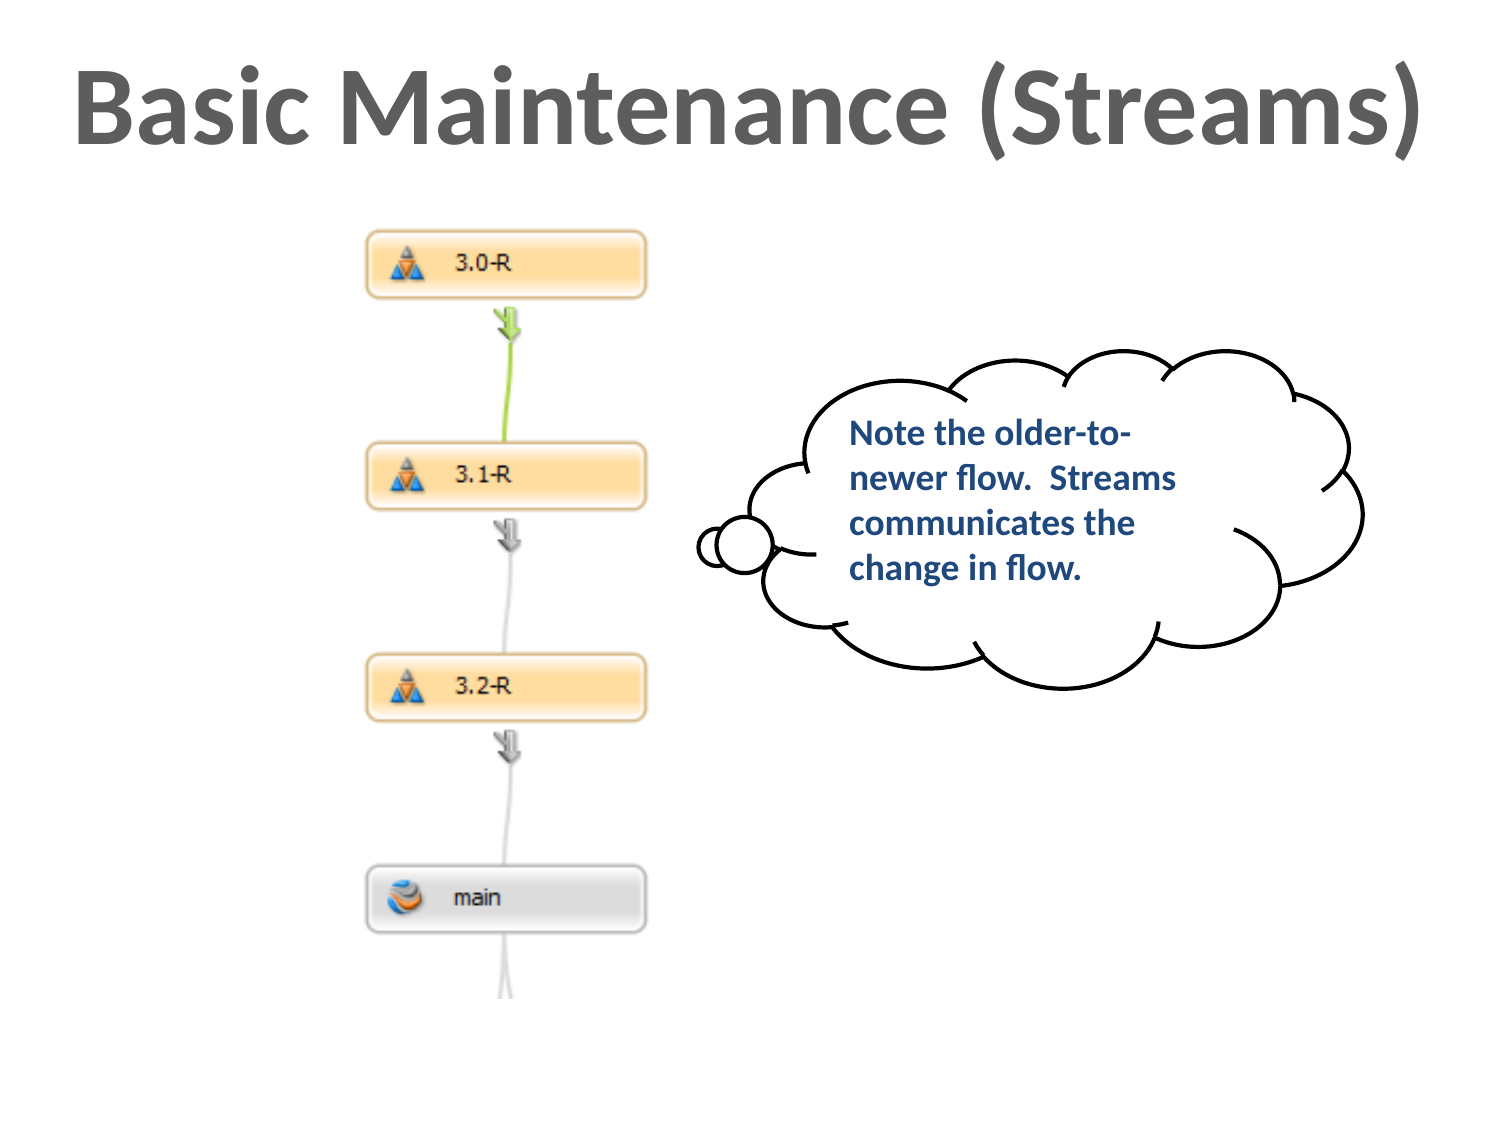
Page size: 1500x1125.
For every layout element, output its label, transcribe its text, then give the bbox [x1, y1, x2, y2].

text_box Basic Maintenance (Streams) [0, 24, 1500, 175]
picture [174, 171, 810, 1000]
text_box Note the older-to-newer flow. Streams communicates the change in flow. [813, 349, 1365, 691]
